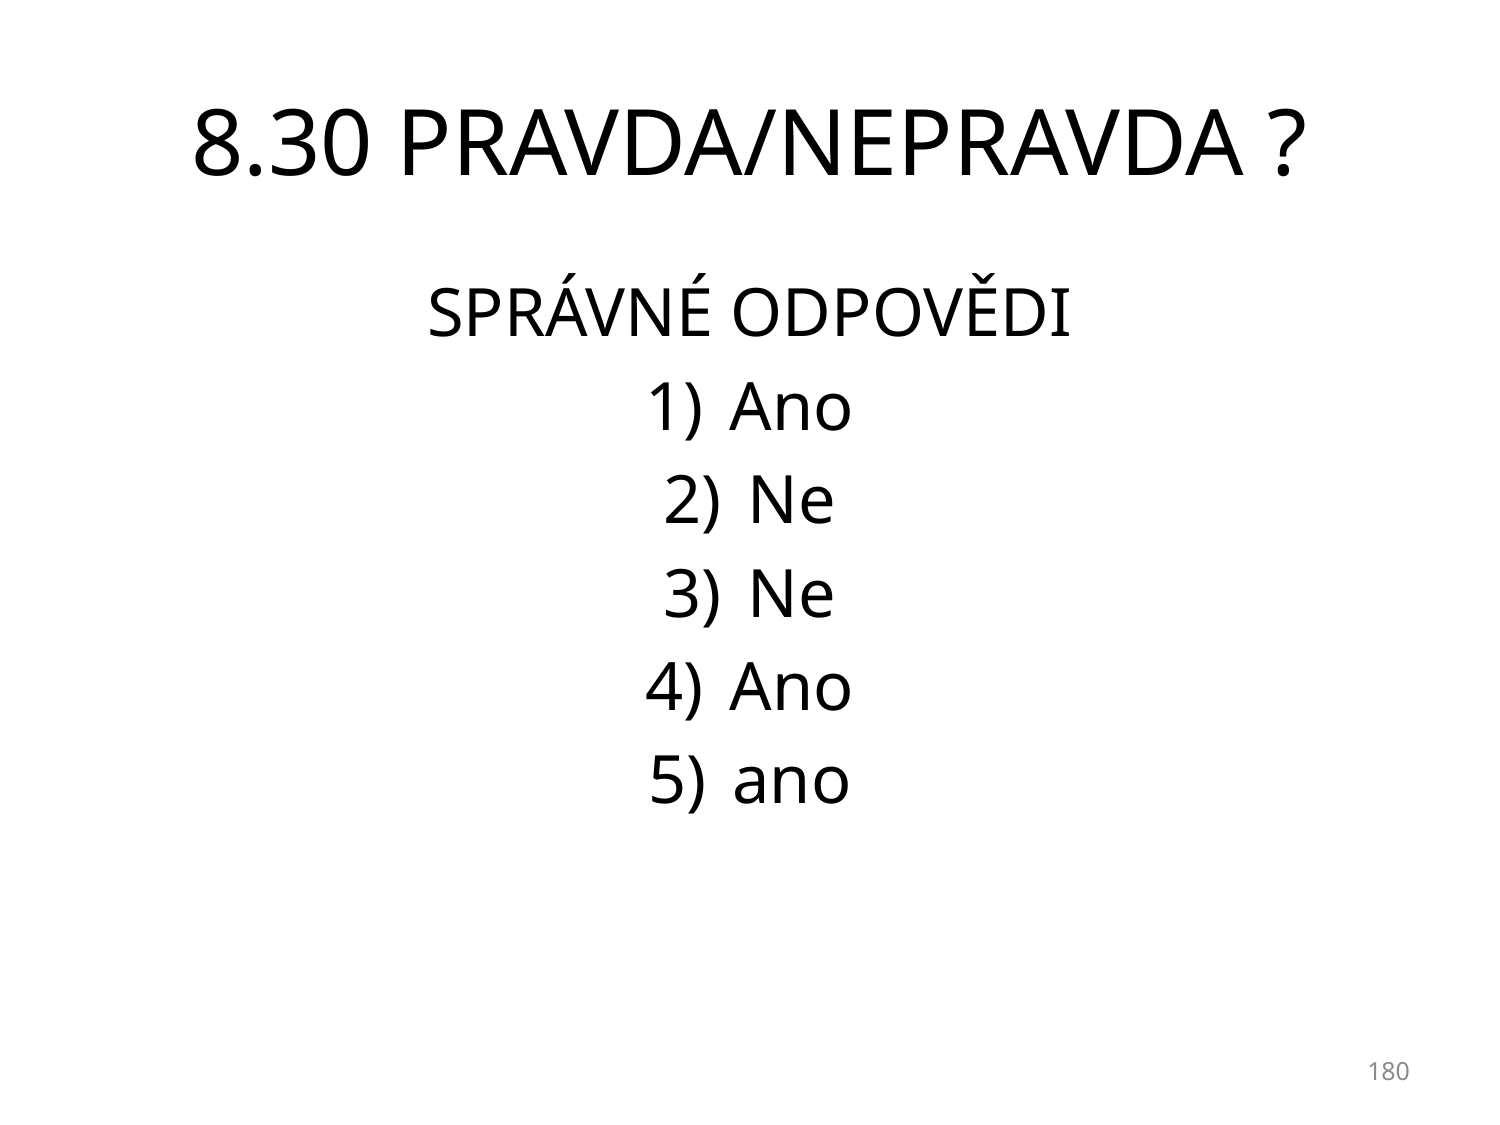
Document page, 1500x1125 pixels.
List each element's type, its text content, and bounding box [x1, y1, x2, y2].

title 8.30 PRAVDA/NEPRAVDA ? [75, 45, 1425, 233]
list SPRÁVNÉ ODPOVĚDI Ano Ne Ne Ano ano [75, 262, 1425, 1005]
slide_number 180 [1074, 1042, 1425, 1103]
